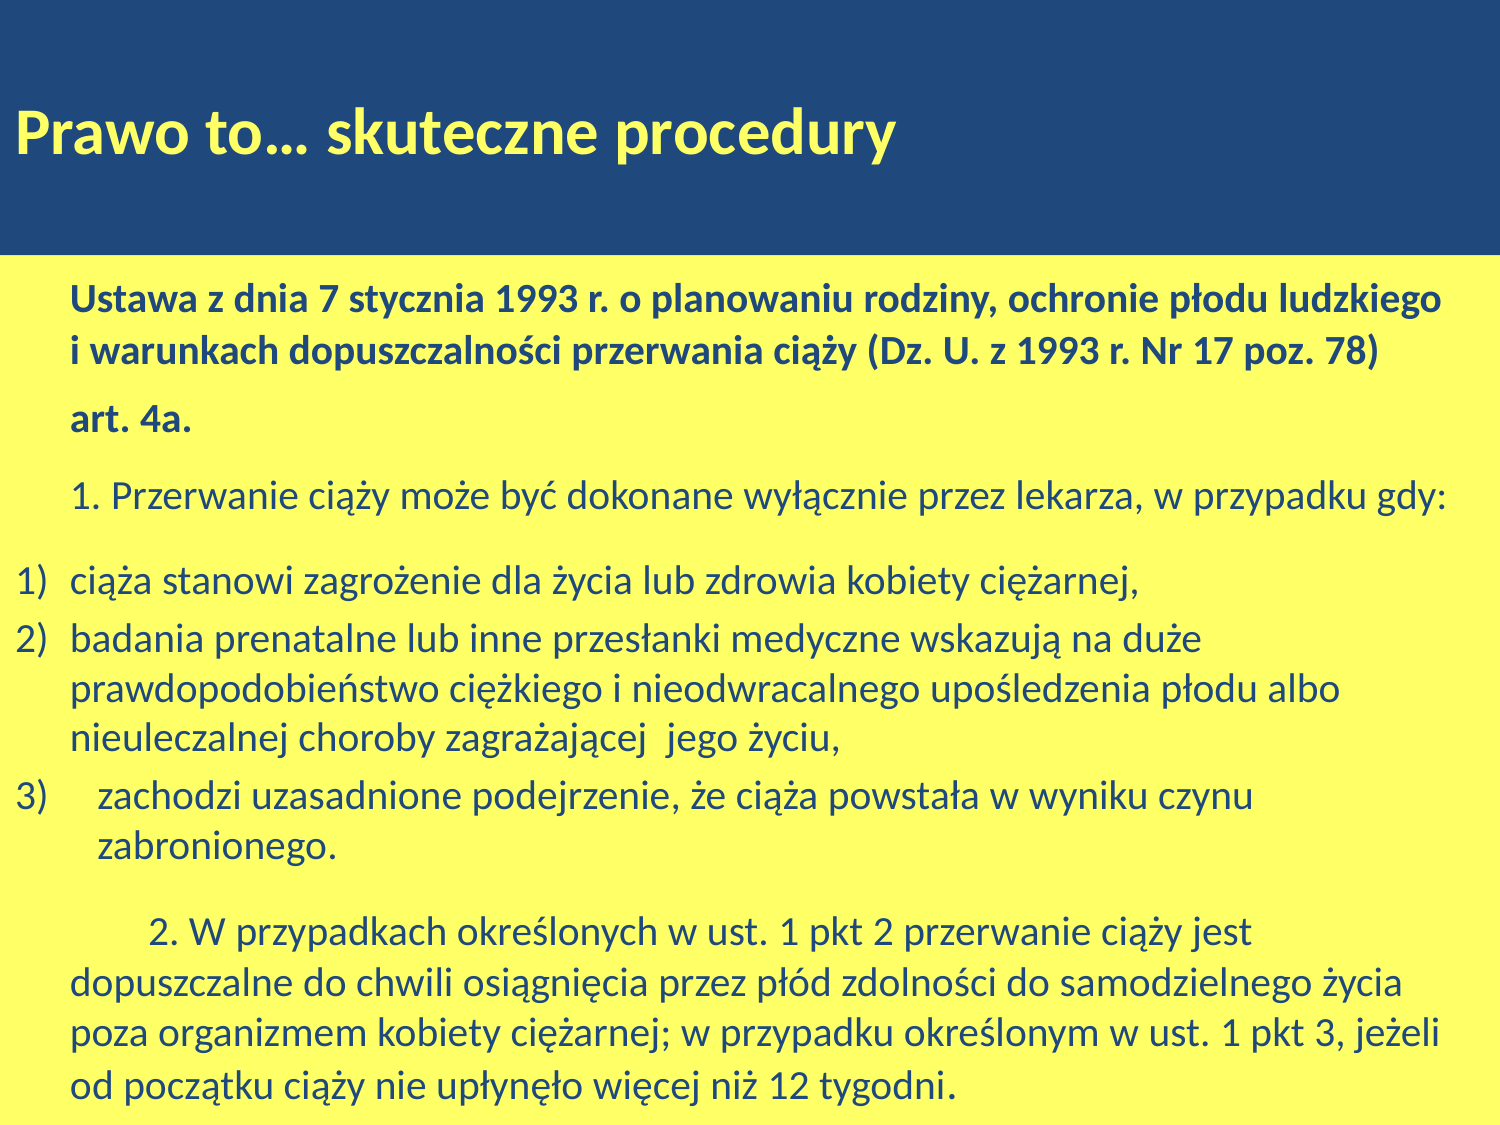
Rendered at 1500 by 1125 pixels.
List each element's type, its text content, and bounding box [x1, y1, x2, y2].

title Prawo to… skuteczne procedury [0, 0, 1500, 255]
list Ustawa z dnia 7 stycznia 1993 r. o planowaniu rodziny, ochronie płodu ludzkiego i warunkach dopuszczalności przerwania ciąży (Dz. U. z 1993 r. Nr 17 poz. 78) art. 4a. 1. Przerwanie ciąży może być dokonane wyłącznie przez lekarza, w przypadku gdy: 1) ciąża stanowi zagrożenie dla życia lub zdrowia kobiety ciężarnej, 2) badania prenatalne lub inne przesłanki medyczne wskazują na duże prawdopodobieństwo ciężkiego i nieodwracalnego upośledzenia płodu albo nieuleczalnej choroby zagrażającej jego życiu, zachodzi uzasadnione podejrzenie, że ciąża powstała w wyniku czynu zabronionego. 2. W przypadkach określonych w ust. 1 pkt 2 przerwanie ciąży jest dopuszczalne do chwili osiągnięcia przez płód zdolności do samodzielnego życia poza organizmem kobiety ciężarnej; w przypadku określonym w ust. 1 pkt 3, jeżeli od początku ciąży nie upłynęło więcej niż 12 tygodni. [0, 255, 1500, 1125]
